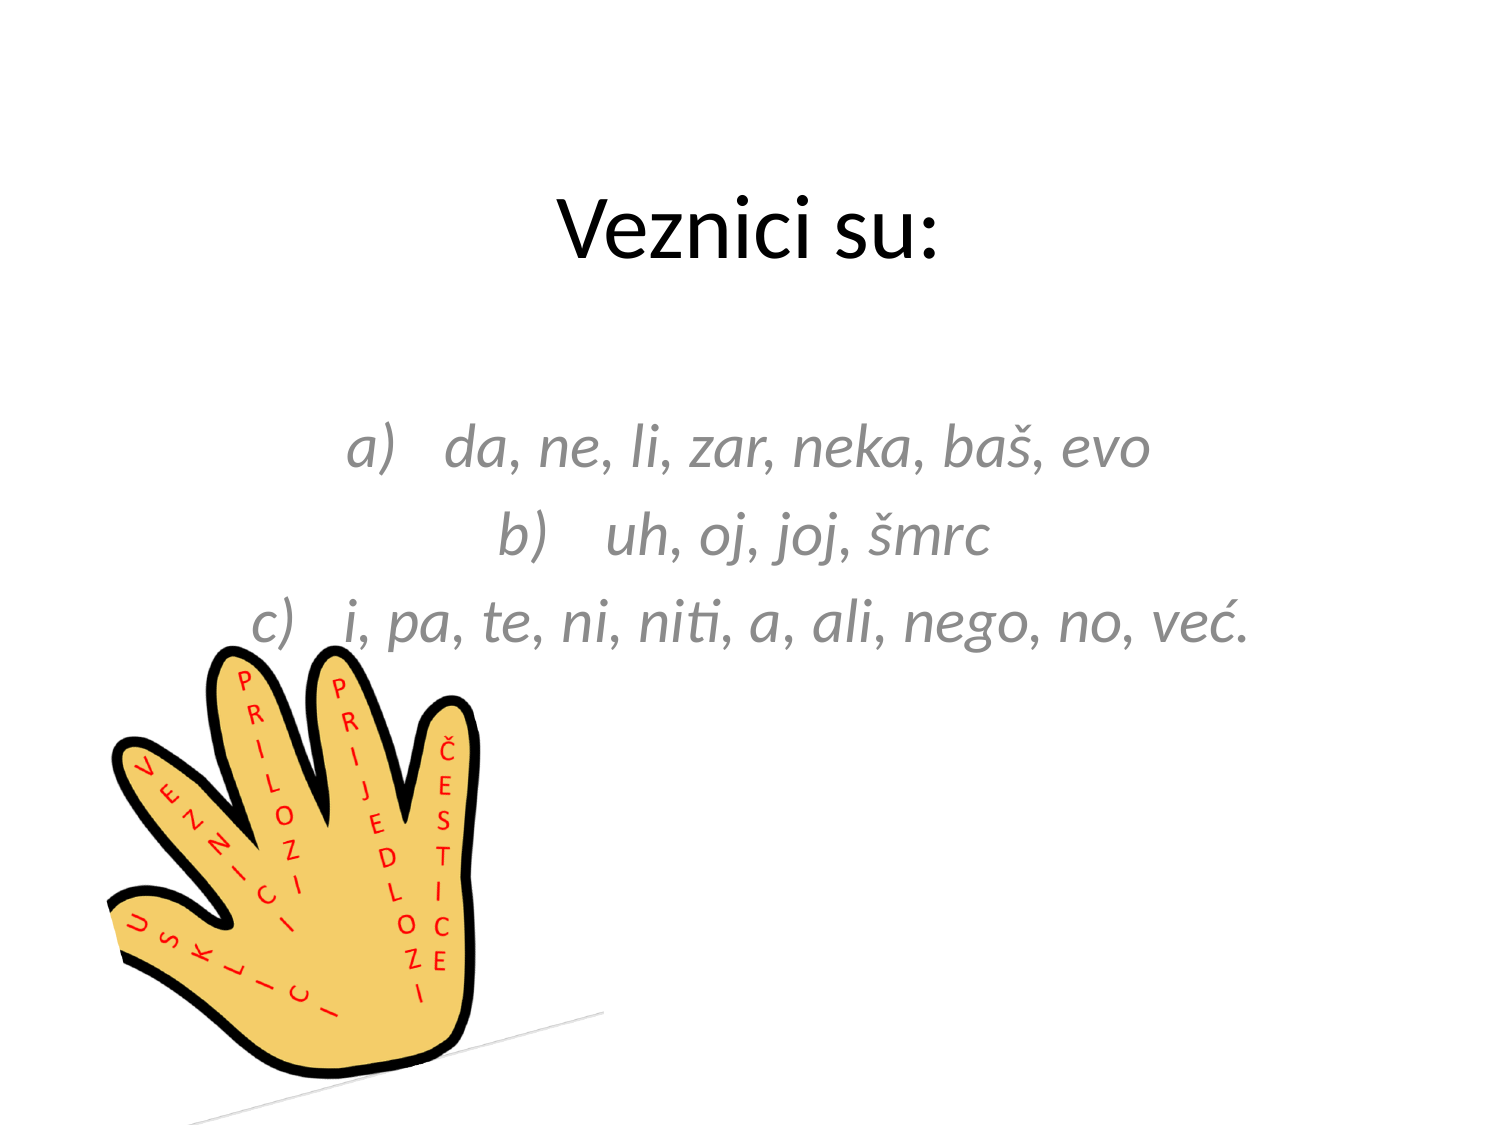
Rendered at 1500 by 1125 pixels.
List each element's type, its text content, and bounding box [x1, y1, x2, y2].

subtitle da, ne, li, zar, neka, baš, evo uh, oj, joj, šmrc i, pa, te, ni, niti, a, ali, nego, no, već. [230, 397, 1281, 685]
title Veznici su: [112, 101, 1388, 343]
picture [1, 617, 604, 1125]
